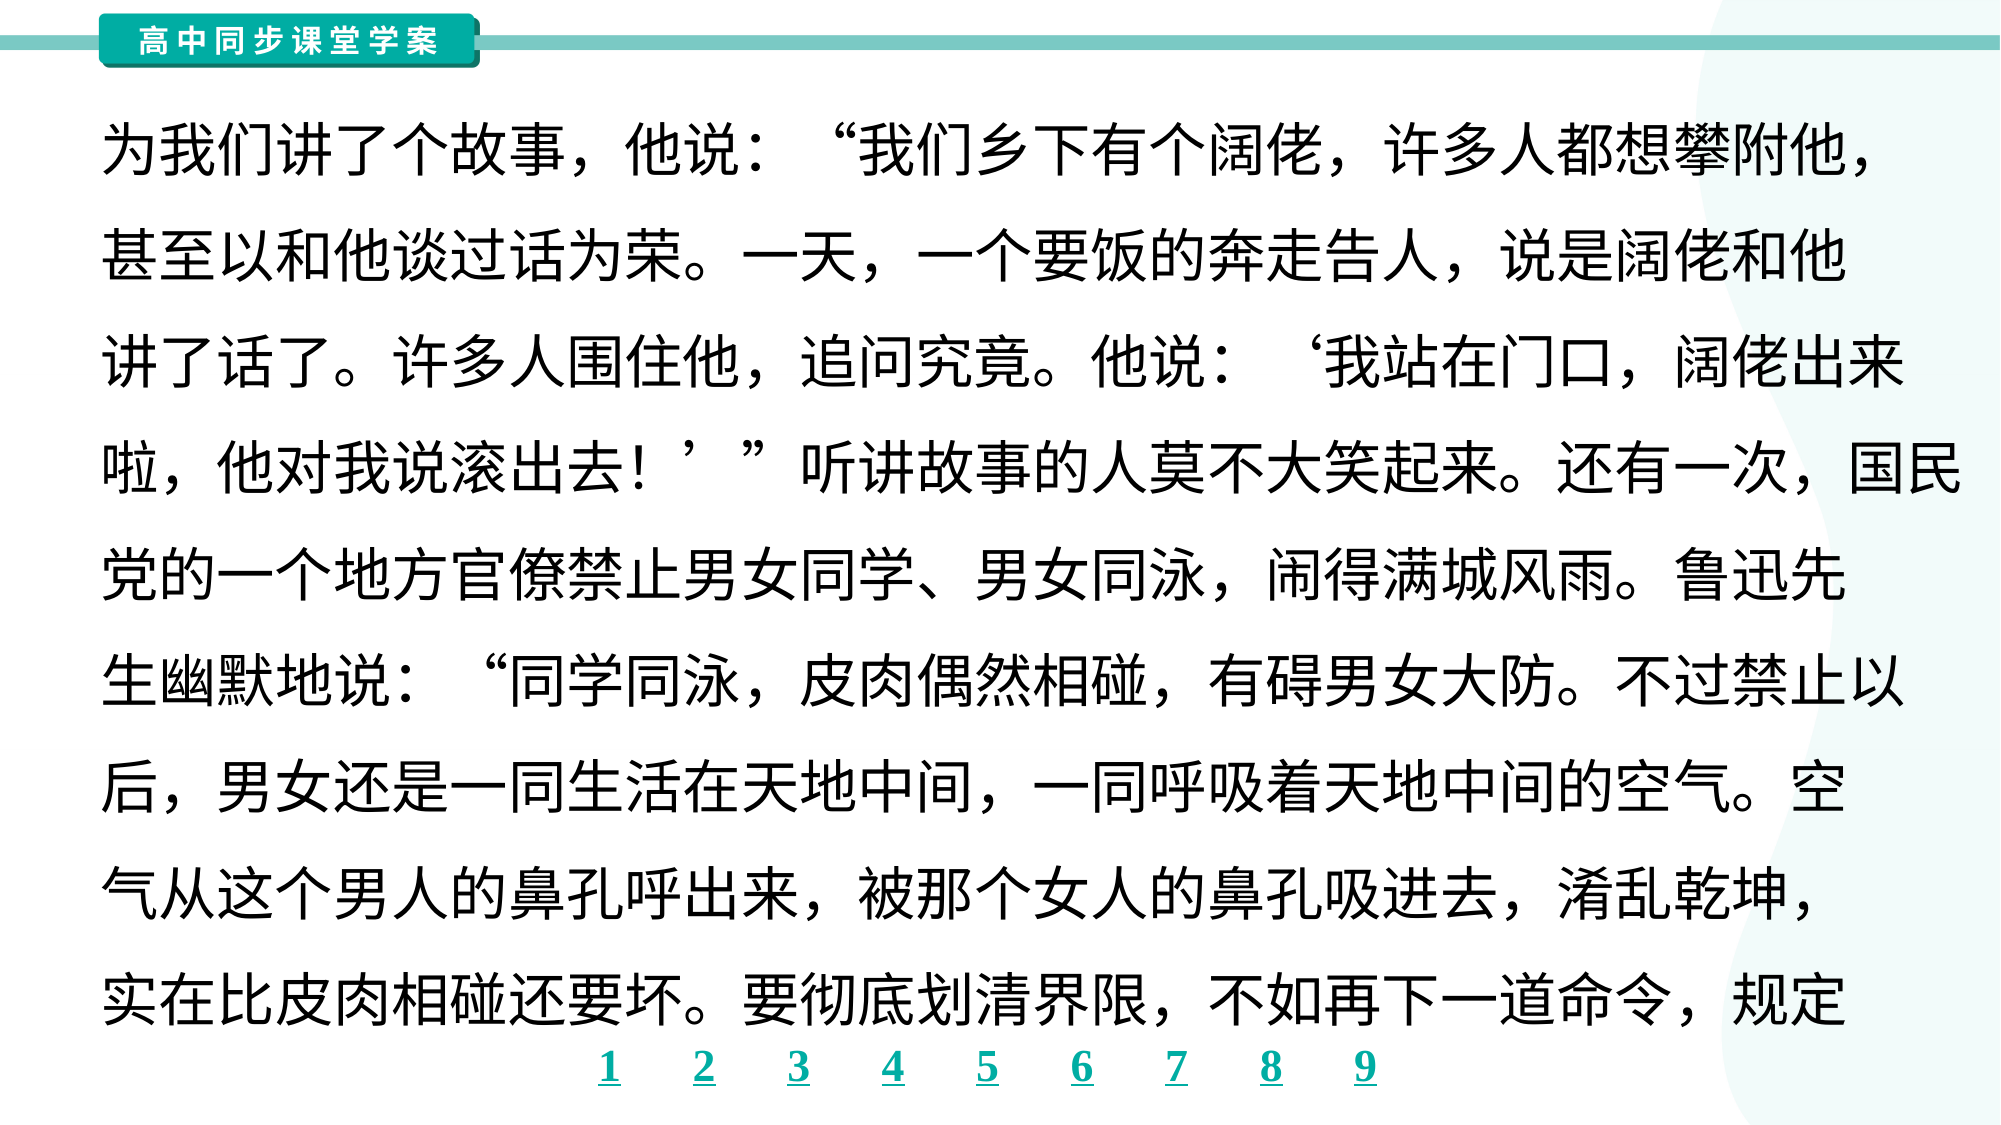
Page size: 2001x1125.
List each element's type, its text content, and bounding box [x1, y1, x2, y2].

picture [0, 0, 2000, 1125]
text_box 为我们讲了个故事，他说：“我们乡下有个阔佬，许多人都想攀附他， 甚至以和他谈过话为荣。一天，一个要饭的奔走告人，说是阔佬和他 讲了话了。许多人围住他，追问究竟。他说：‘我站在门口，阔佬出来 啦，他对我说滚出去！’”听讲故事的人莫不大笑起来。还有一次，国民 党的一个地方官僚禁止男女同学、男女同泳，闹得满城风雨。鲁迅先 生幽默地说：“同学同泳，皮肉偶然相碰，有碍男女大防。不过禁止以 后，男女还是一同生活在天地中间，一同呼吸着天地中间的空气。空 气从这个男人的鼻孔呼出来，被那个女人的鼻孔吸进去，淆乱乾坤， 实在比皮肉相碰还要坏。要彻底划清界限，不如再下一道命令，规定 [100, 76, 1899, 1033]
